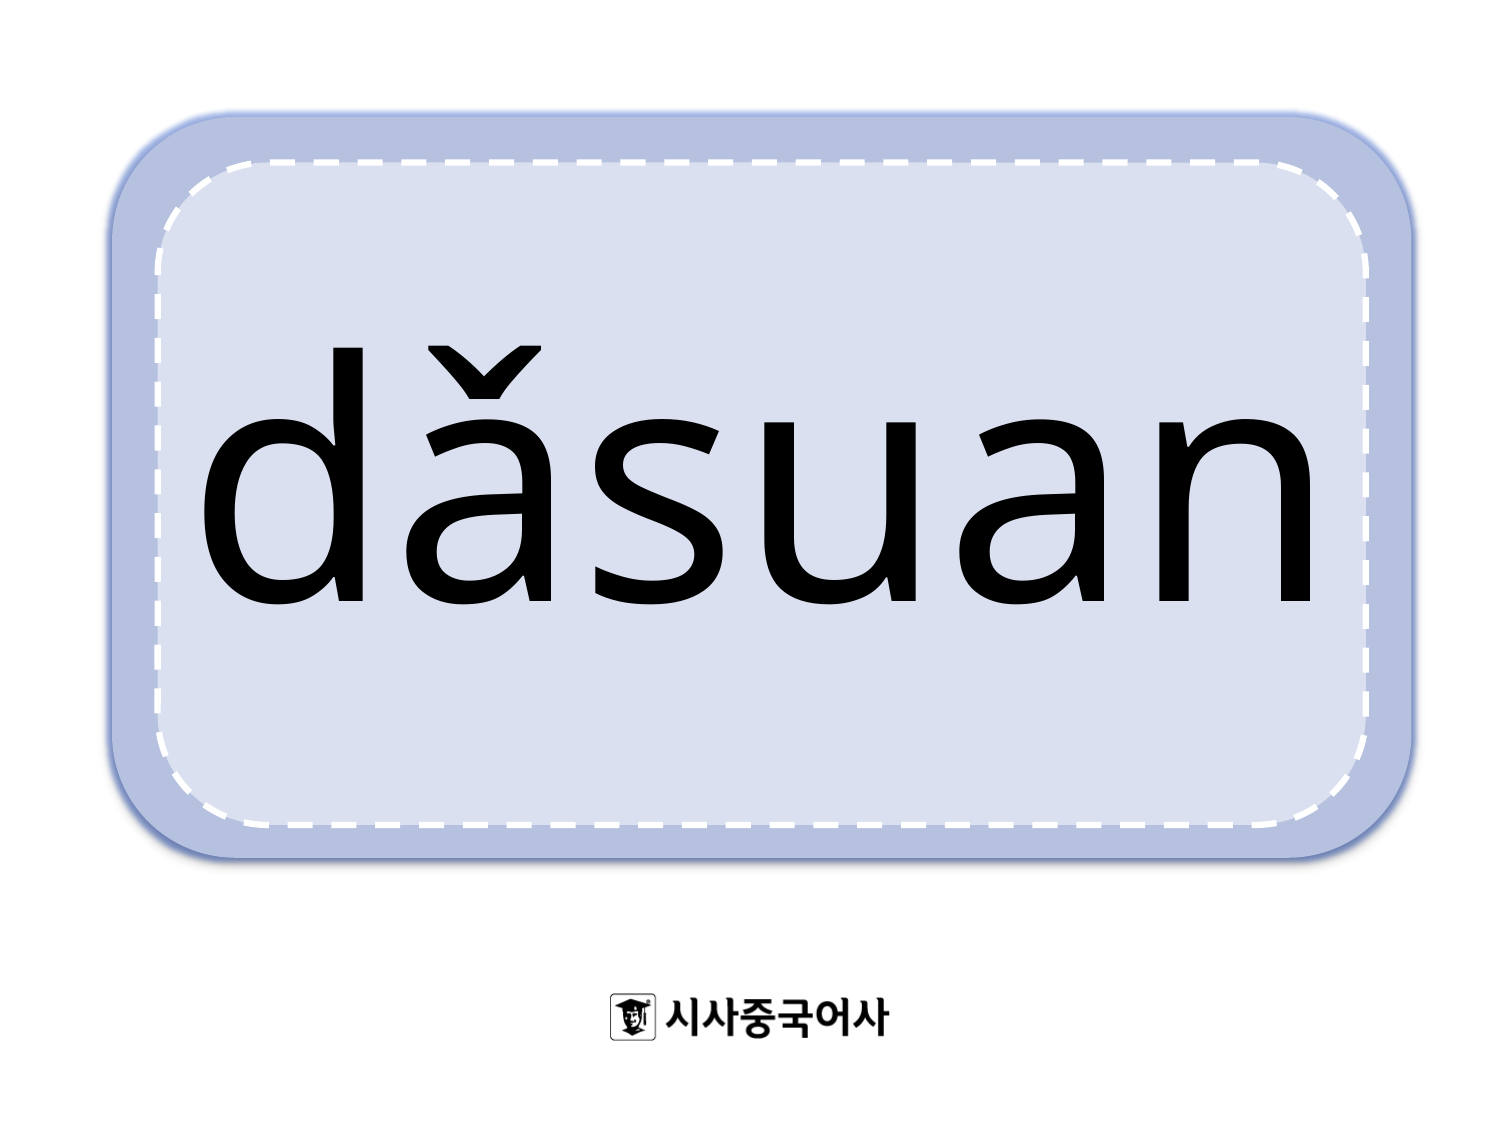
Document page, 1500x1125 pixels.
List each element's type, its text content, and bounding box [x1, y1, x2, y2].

text_box dǎsuan [157, 137, 1366, 800]
picture [602, 987, 898, 1047]
